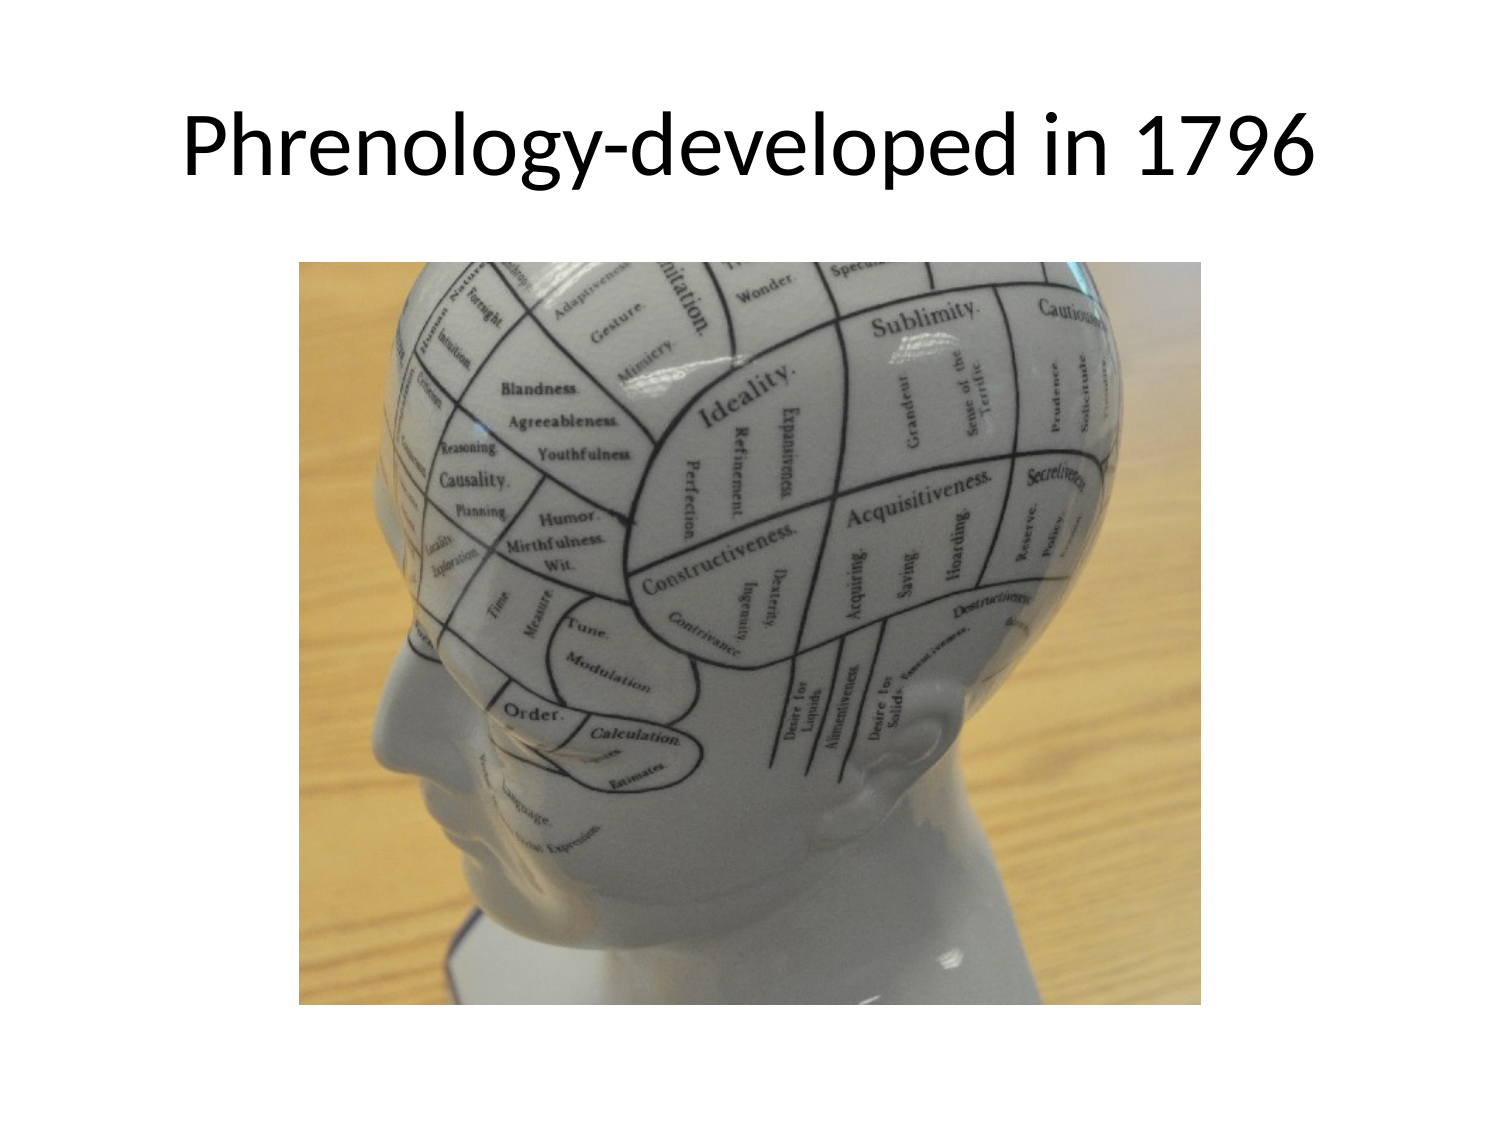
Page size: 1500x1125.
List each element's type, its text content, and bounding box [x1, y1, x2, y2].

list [74, 262, 1426, 1006]
title Phrenology-developed in 1796 [75, 45, 1425, 233]
